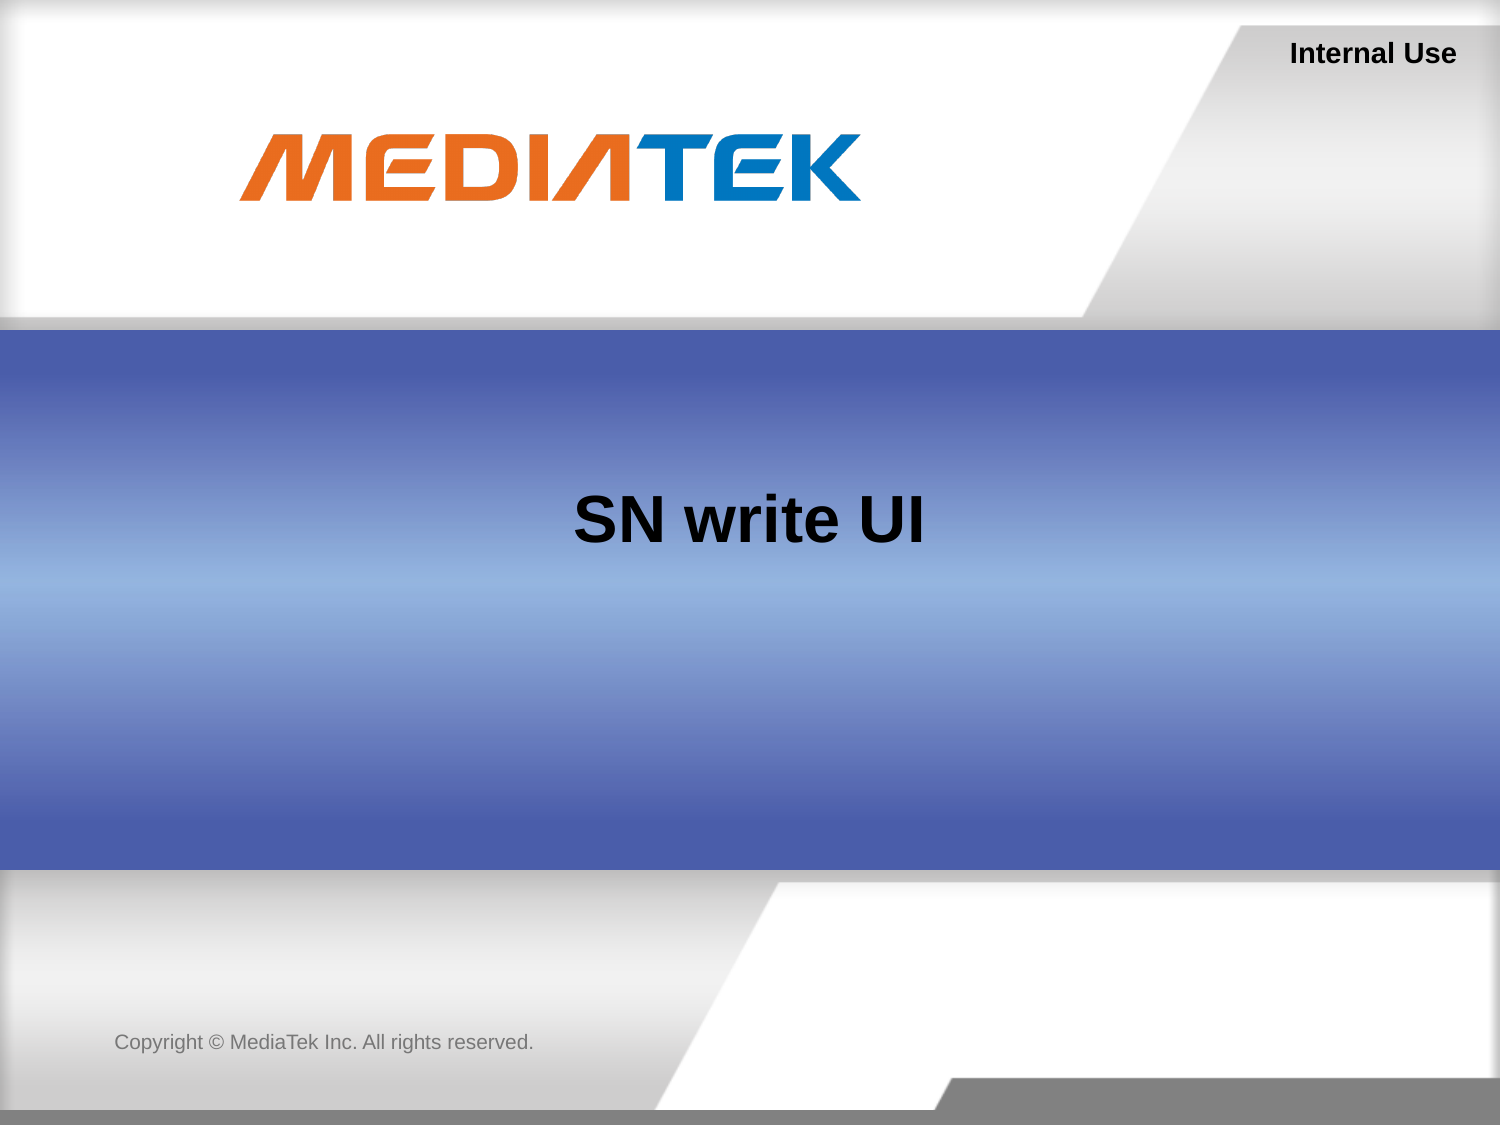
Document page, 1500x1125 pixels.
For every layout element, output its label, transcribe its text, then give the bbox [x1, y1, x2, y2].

picture [0, 0, 1500, 1125]
title SN write UI [50, 396, 1450, 634]
